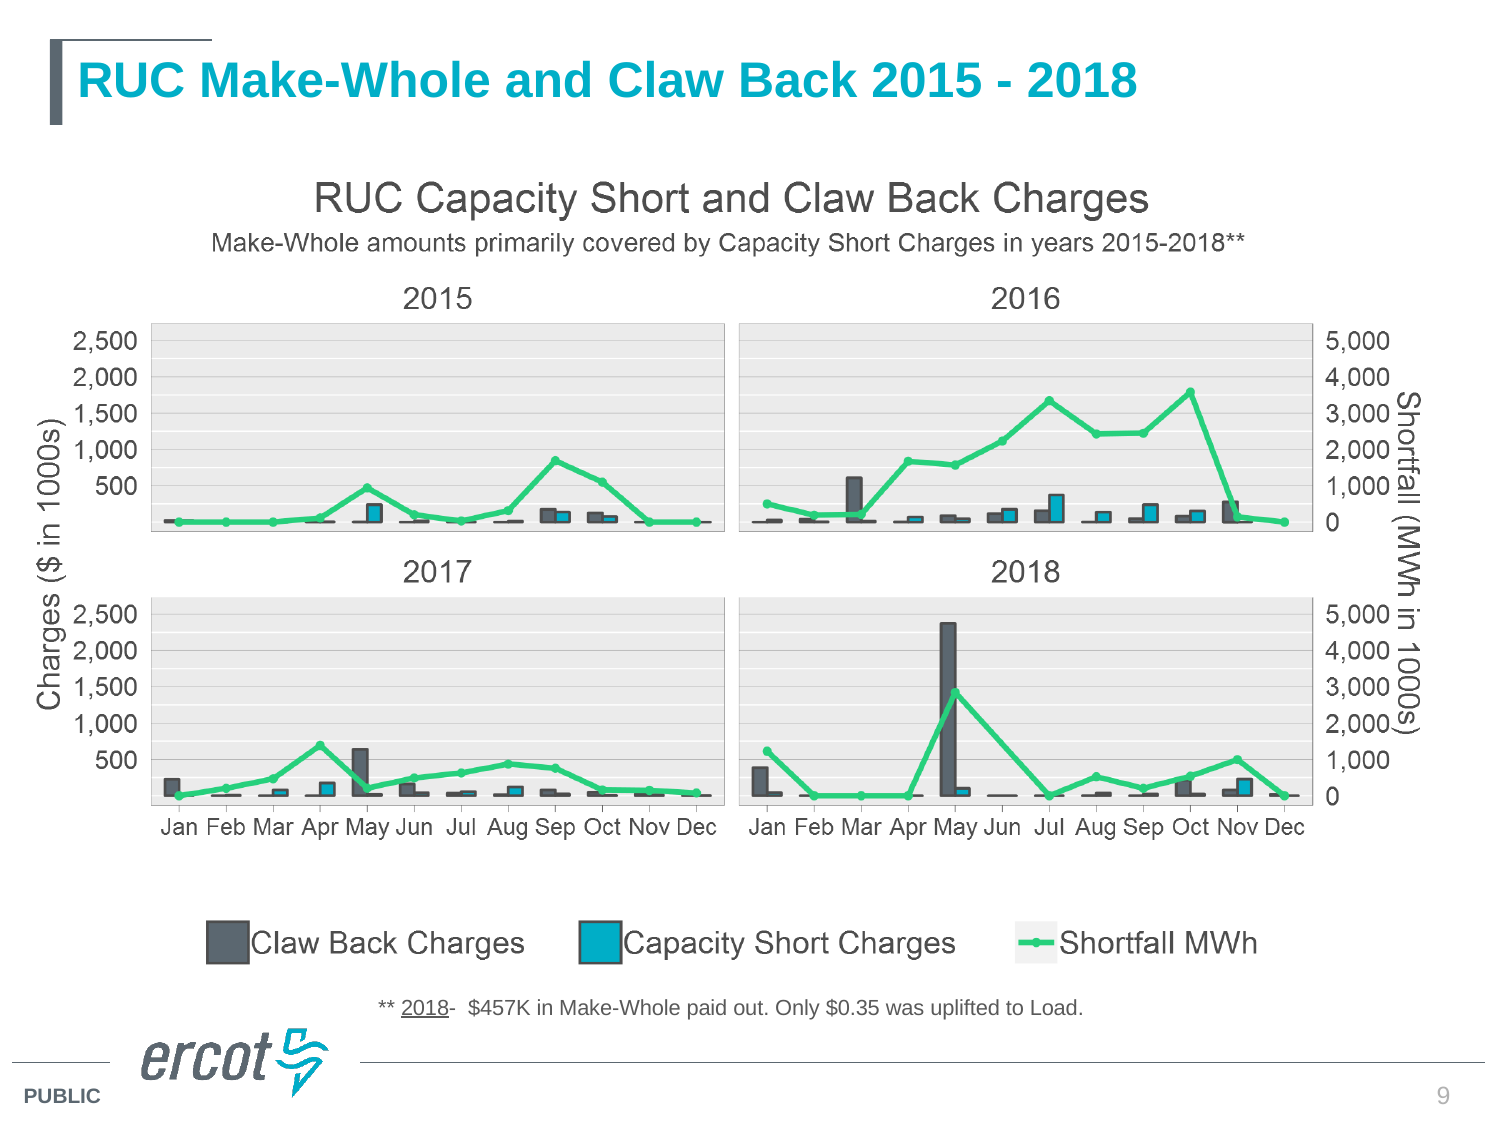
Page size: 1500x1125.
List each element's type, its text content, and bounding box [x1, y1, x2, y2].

picture [0, 145, 1500, 980]
text_box ** 2018- $457K in Make-Whole paid out. Only $0.35 was uplifted to Load. [212, 988, 1263, 1027]
picture [137, 1024, 332, 1100]
title RUC Make-Whole and Claw Back 2015 - 2018 [62, 39, 1450, 125]
slide_number 9 [1400, 1076, 1488, 1113]
